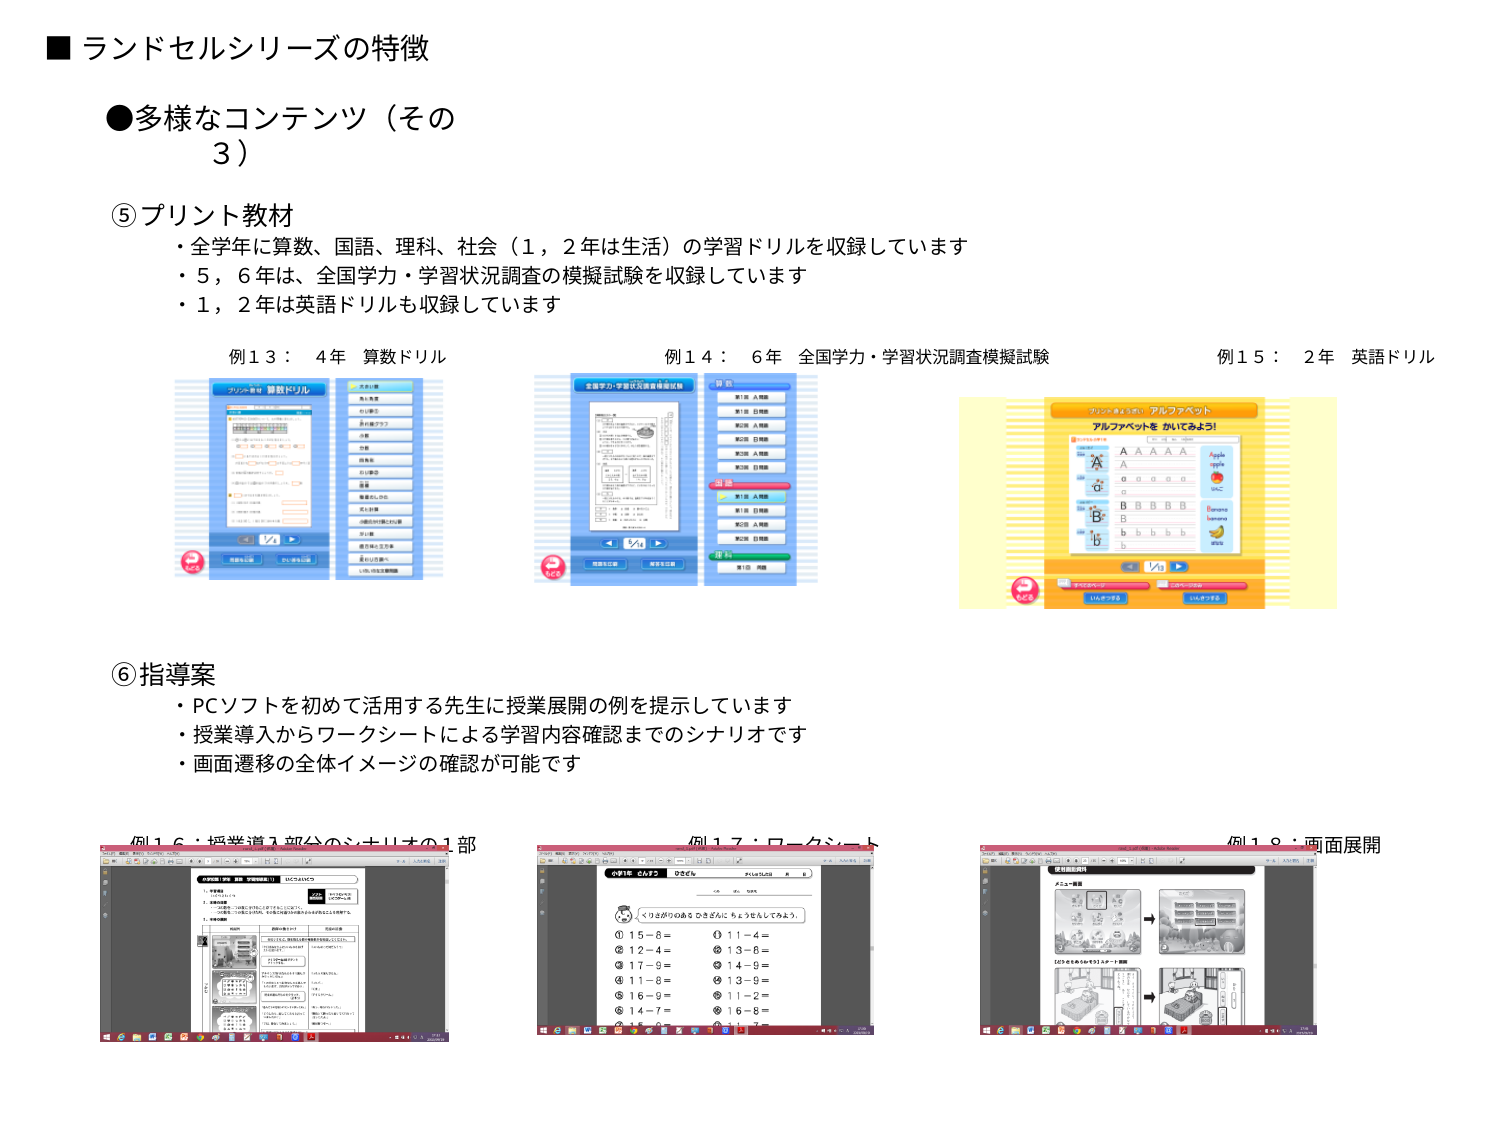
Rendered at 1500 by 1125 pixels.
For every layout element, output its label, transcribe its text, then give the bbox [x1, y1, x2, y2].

picture [537, 845, 874, 1036]
picture [100, 845, 449, 1042]
picture [979, 845, 1317, 1036]
title ■ランドセルシリーズの特徴 ●多様なコンテンツ（その３） [0, 54, 475, 147]
picture [129, 373, 865, 586]
picture [959, 396, 1337, 610]
list ⑤プリント教材 ・全学年に算数、国語、理科、社会（１，２年は生活）の学習ドリルを収録しています ・５，６年は、全国学力・学習状況調査の模擬試験を収録しています ・１，２年は英語ドリルも収録しています 例１３： ４年 算数ドリル 例１４： ６年 全国学力・学習状況調査模擬試験 例１５： ２年 英語ドリル ⑥指導案 ・PCソフトを初めて活用する先生に授業展開の例を提示しています ・授業導入からワークシートによる学習内容確認までのシナリオです ・画面遷移の全体イメージの確認が可能です 例１６：授業導入部分のシナリオの１部 例１７：ワークシート 例１８：画面展開 [96, 191, 1500, 1125]
